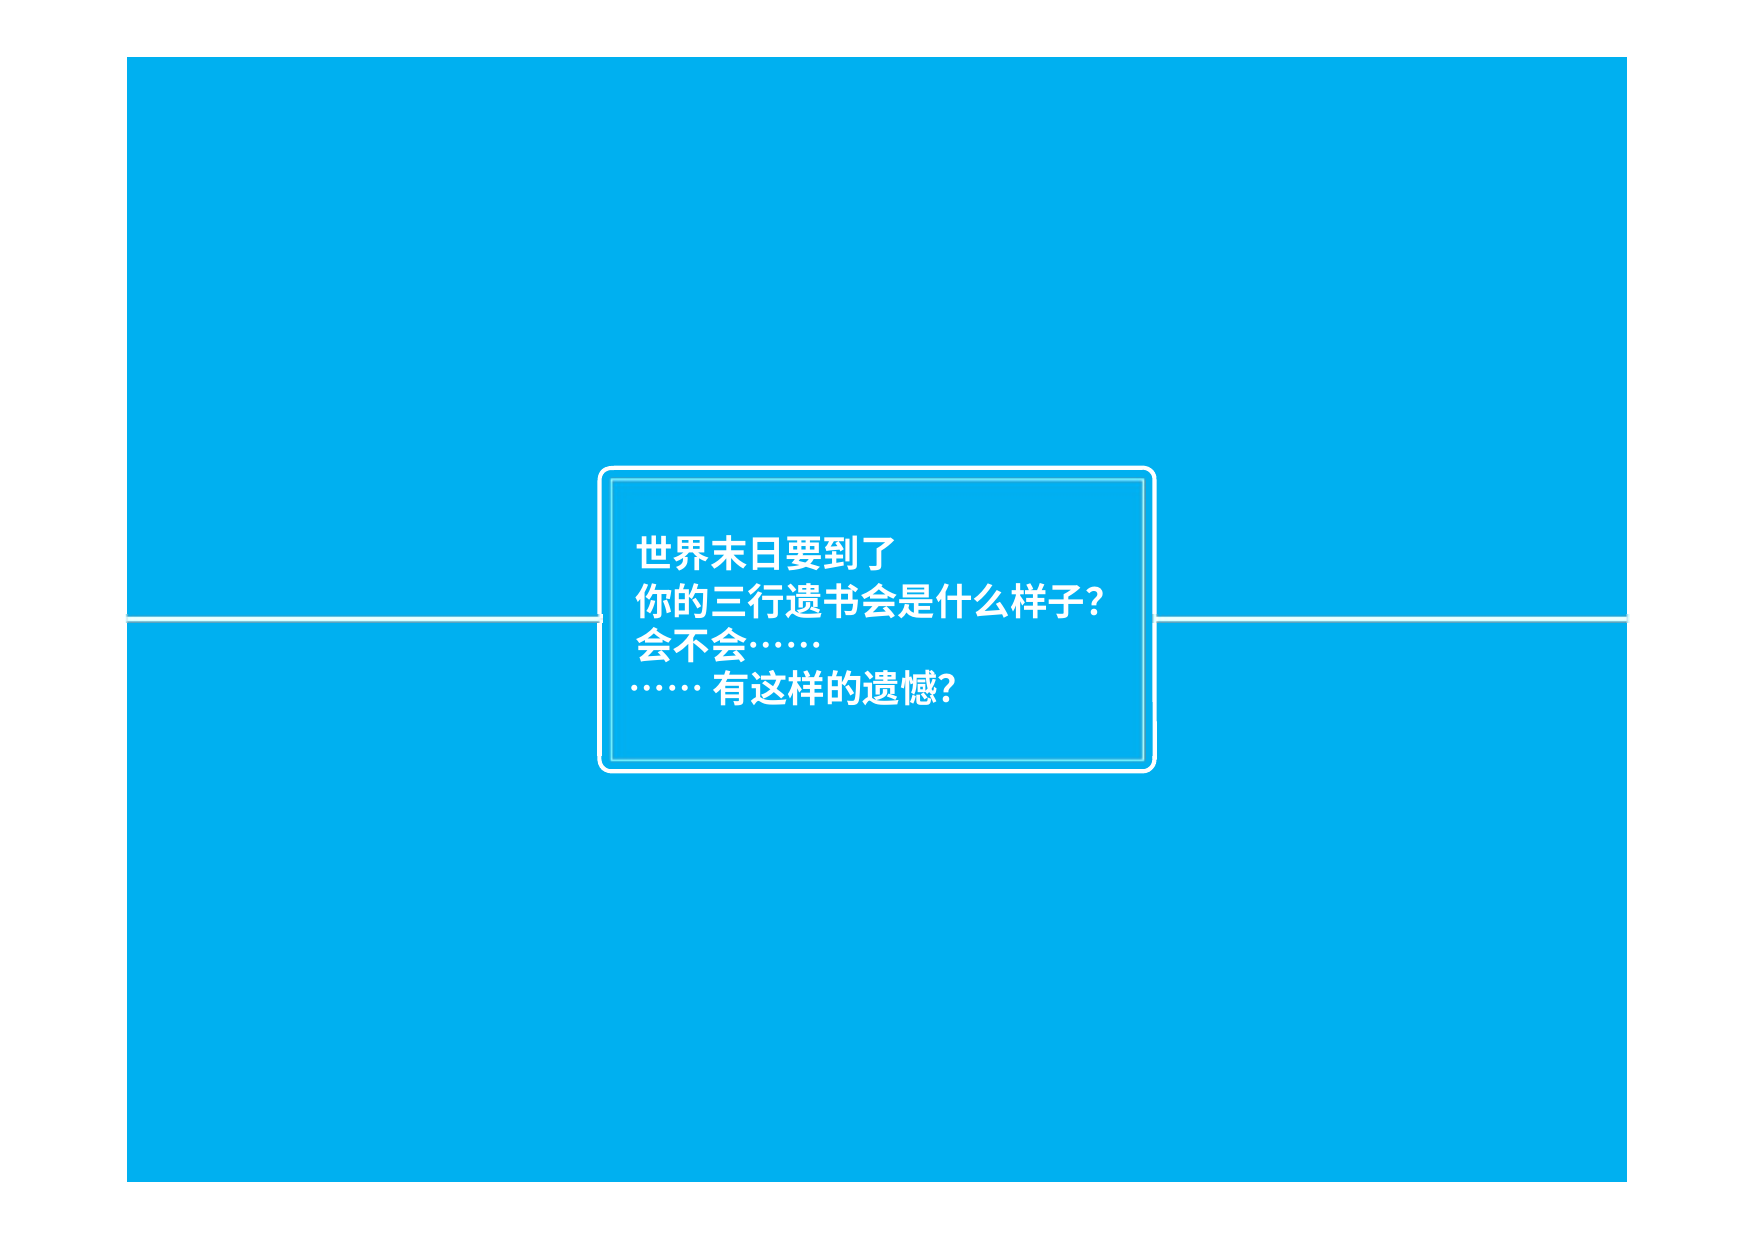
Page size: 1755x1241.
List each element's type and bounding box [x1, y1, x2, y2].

text_box [125, 55, 1629, 612]
picture [1153, 614, 1630, 624]
text_box [615, 463, 1159, 612]
picture [124, 614, 602, 624]
text_box [125, 630, 1629, 1184]
text_box [595, 463, 616, 612]
text_box [595, 754, 1159, 776]
picture [610, 478, 1145, 762]
text_box [1151, 631, 1159, 762]
